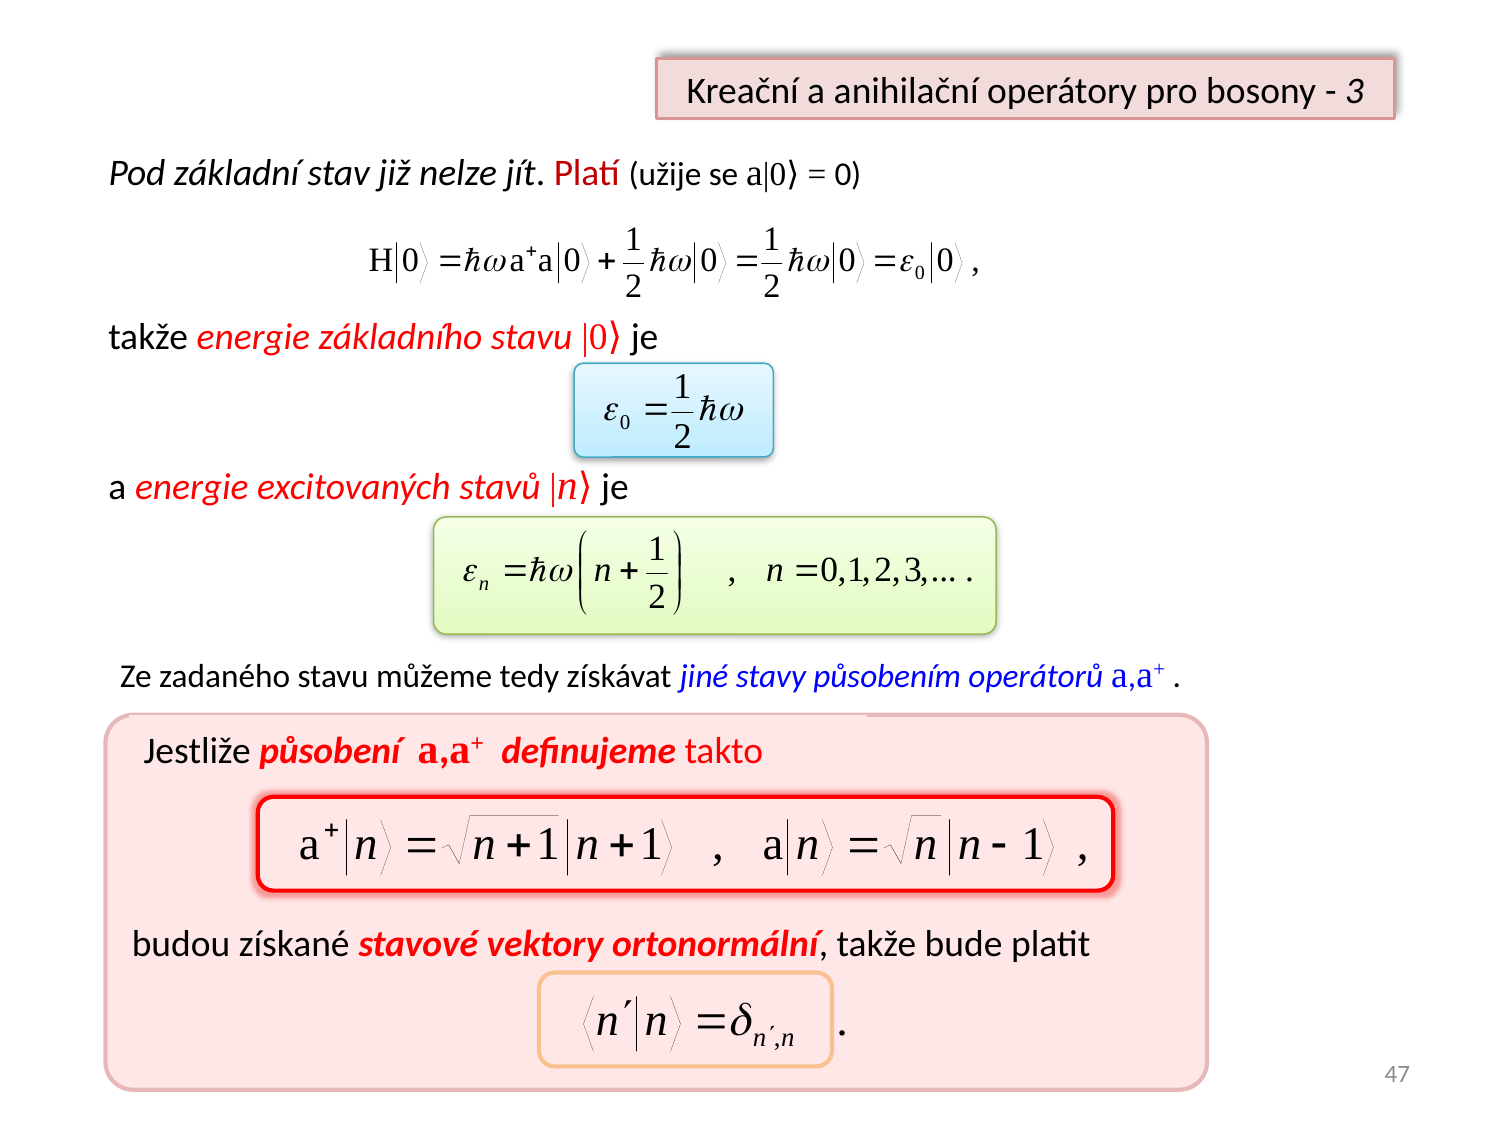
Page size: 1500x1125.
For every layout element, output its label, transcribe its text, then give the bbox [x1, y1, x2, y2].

text_box takže energie základního stavu |0⟩ je [93, 304, 727, 365]
text_box Kreační a anihilační operátory pro bosony - 3 [656, 58, 1395, 119]
text_box a energie excitovaných stavů |n⟩ je [93, 450, 727, 515]
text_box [362, 216, 986, 306]
text_box Pod základní stav již nelze jít. Platí (užije se a|0⟩ = 0) [93, 140, 926, 201]
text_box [573, 362, 774, 458]
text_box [433, 516, 997, 635]
text_box Ze zadaného stavu můžeme tedy získávat jiné stavy působením operátorů a,a+ . [105, 642, 1243, 703]
slide_number 47 [1074, 1042, 1425, 1103]
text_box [105, 714, 1208, 1091]
